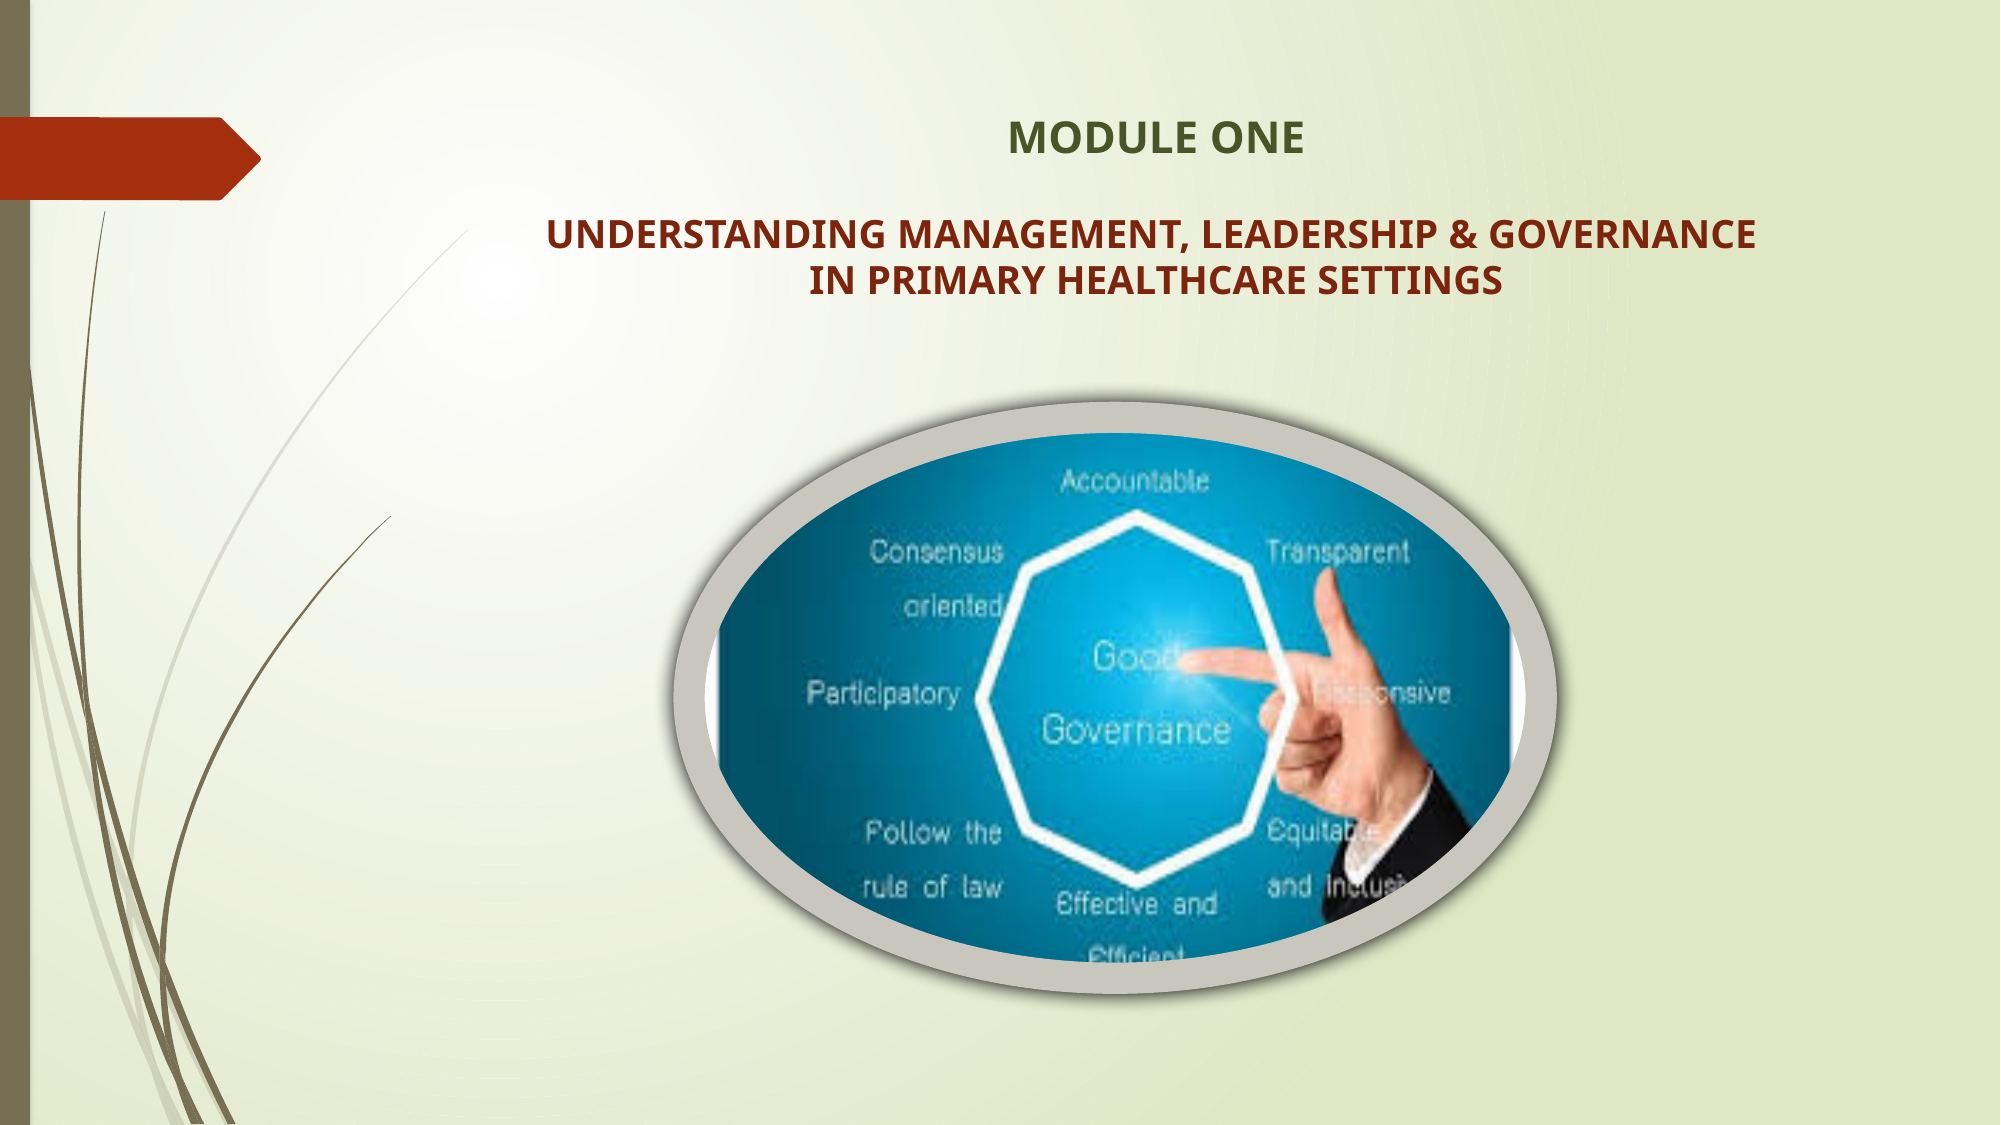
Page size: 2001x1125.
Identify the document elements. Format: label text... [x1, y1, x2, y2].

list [688, 417, 1542, 979]
title MODULE ONE UNDERSTANDING MANAGEMENT, LEADERSHIP & GOVERNANCE IN PRIMARY HEALTHCARE SETTINGS [425, 102, 1888, 313]
